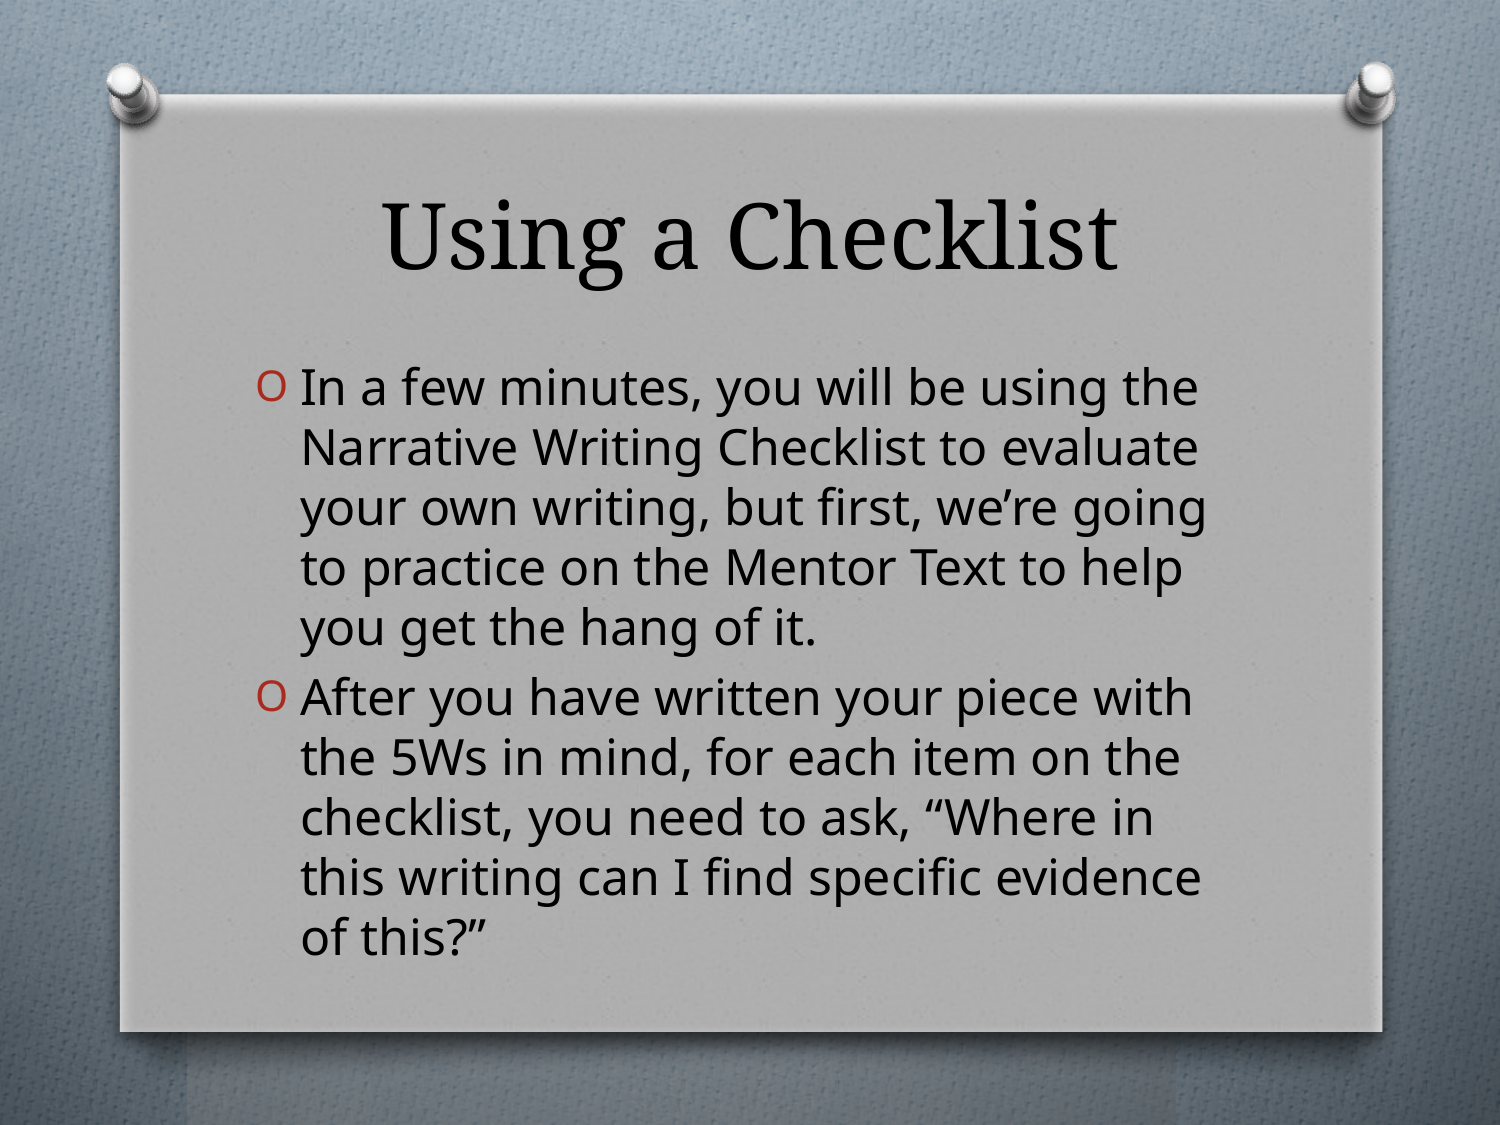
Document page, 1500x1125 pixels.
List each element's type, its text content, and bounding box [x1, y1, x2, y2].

picture [75, 29, 198, 153]
list In a few minutes, you will be using the Narrative Writing Checklist to evaluate your own writing, but first, we’re going to practice on the Mentor Text to help you get the hang of it. After you have written your piece with the 5Ws in mind, for each item on the checklist, you need to ask, “Where in this writing can I find specific evidence of this?” [240, 347, 1257, 939]
title Using a Checklist [179, 134, 1323, 332]
picture [1317, 35, 1439, 156]
